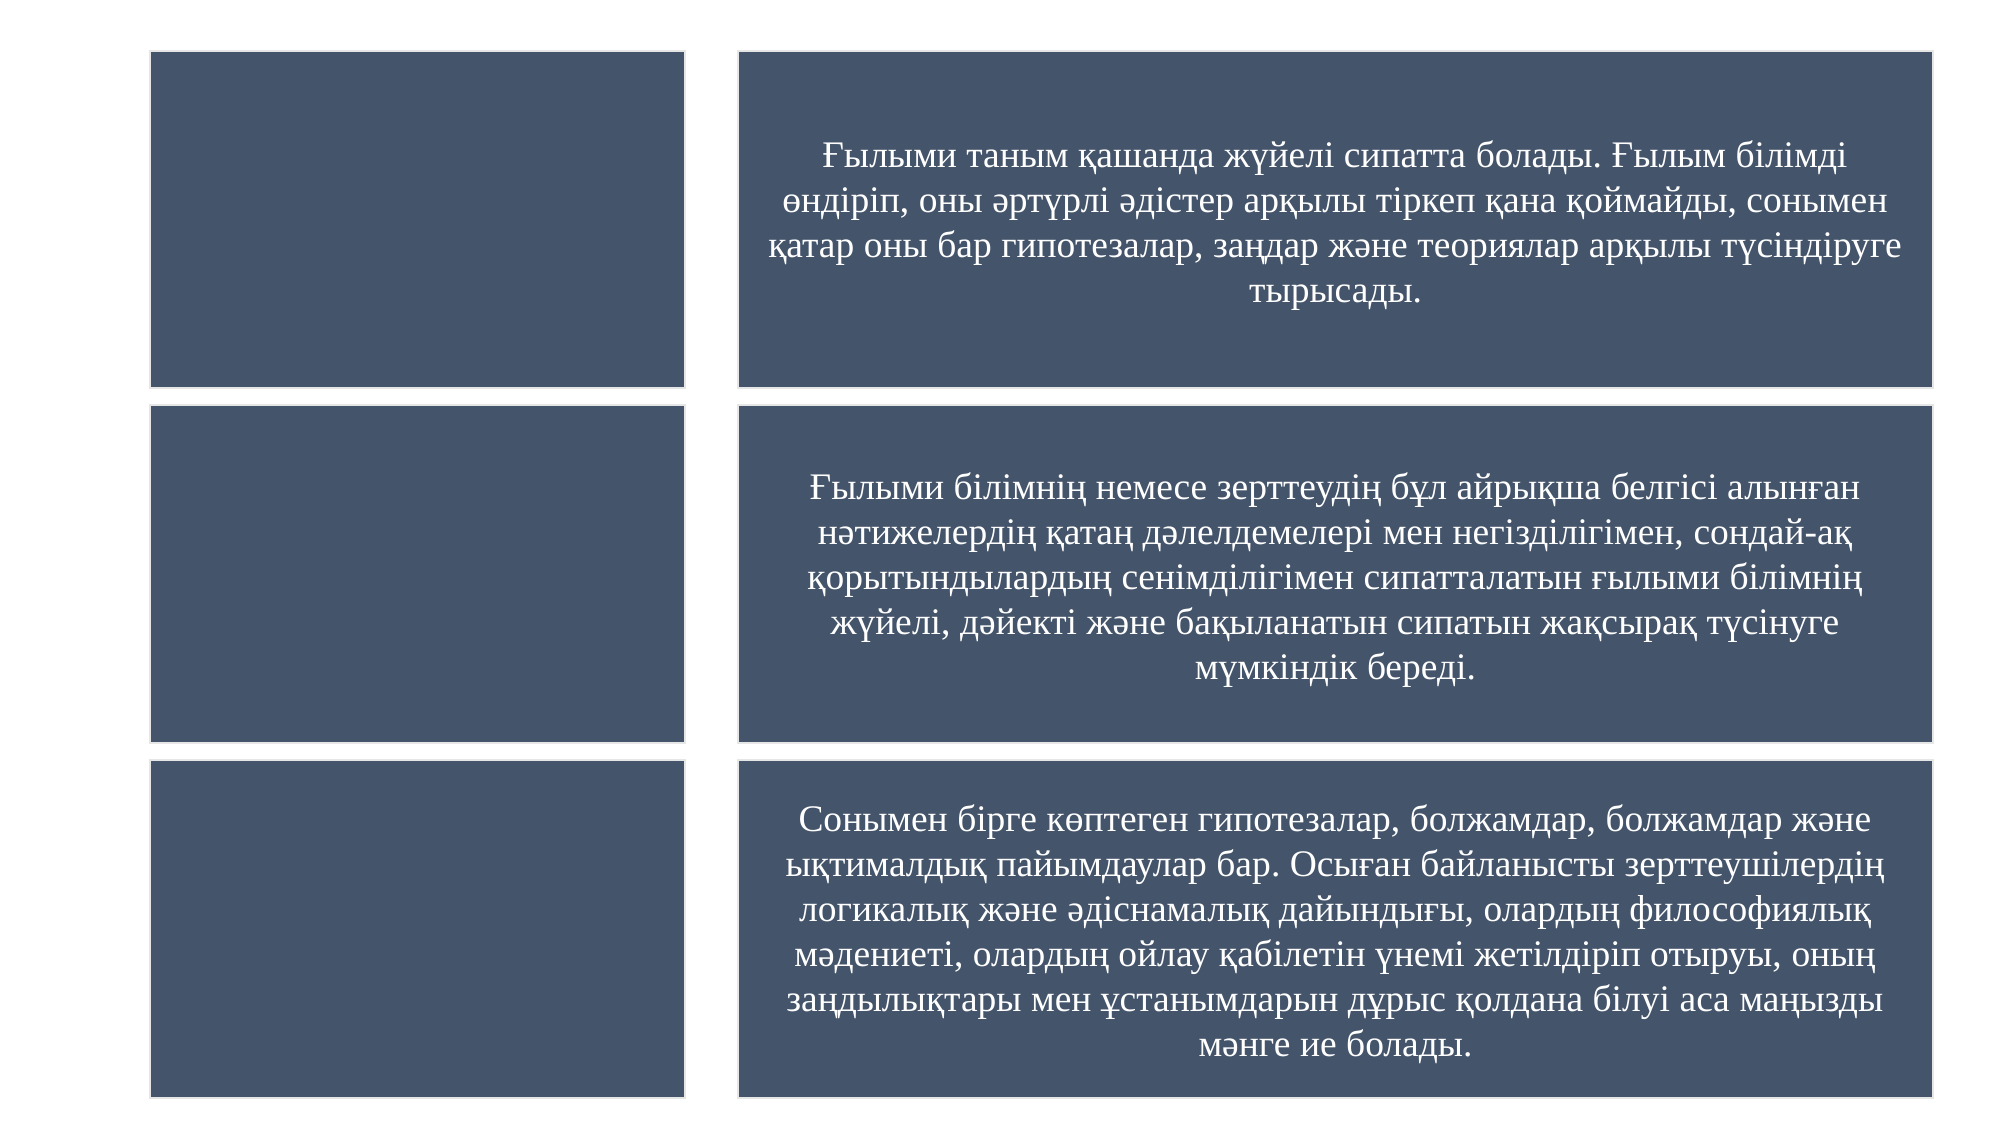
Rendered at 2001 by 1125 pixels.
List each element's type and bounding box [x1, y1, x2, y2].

list [149, 50, 1934, 1098]
